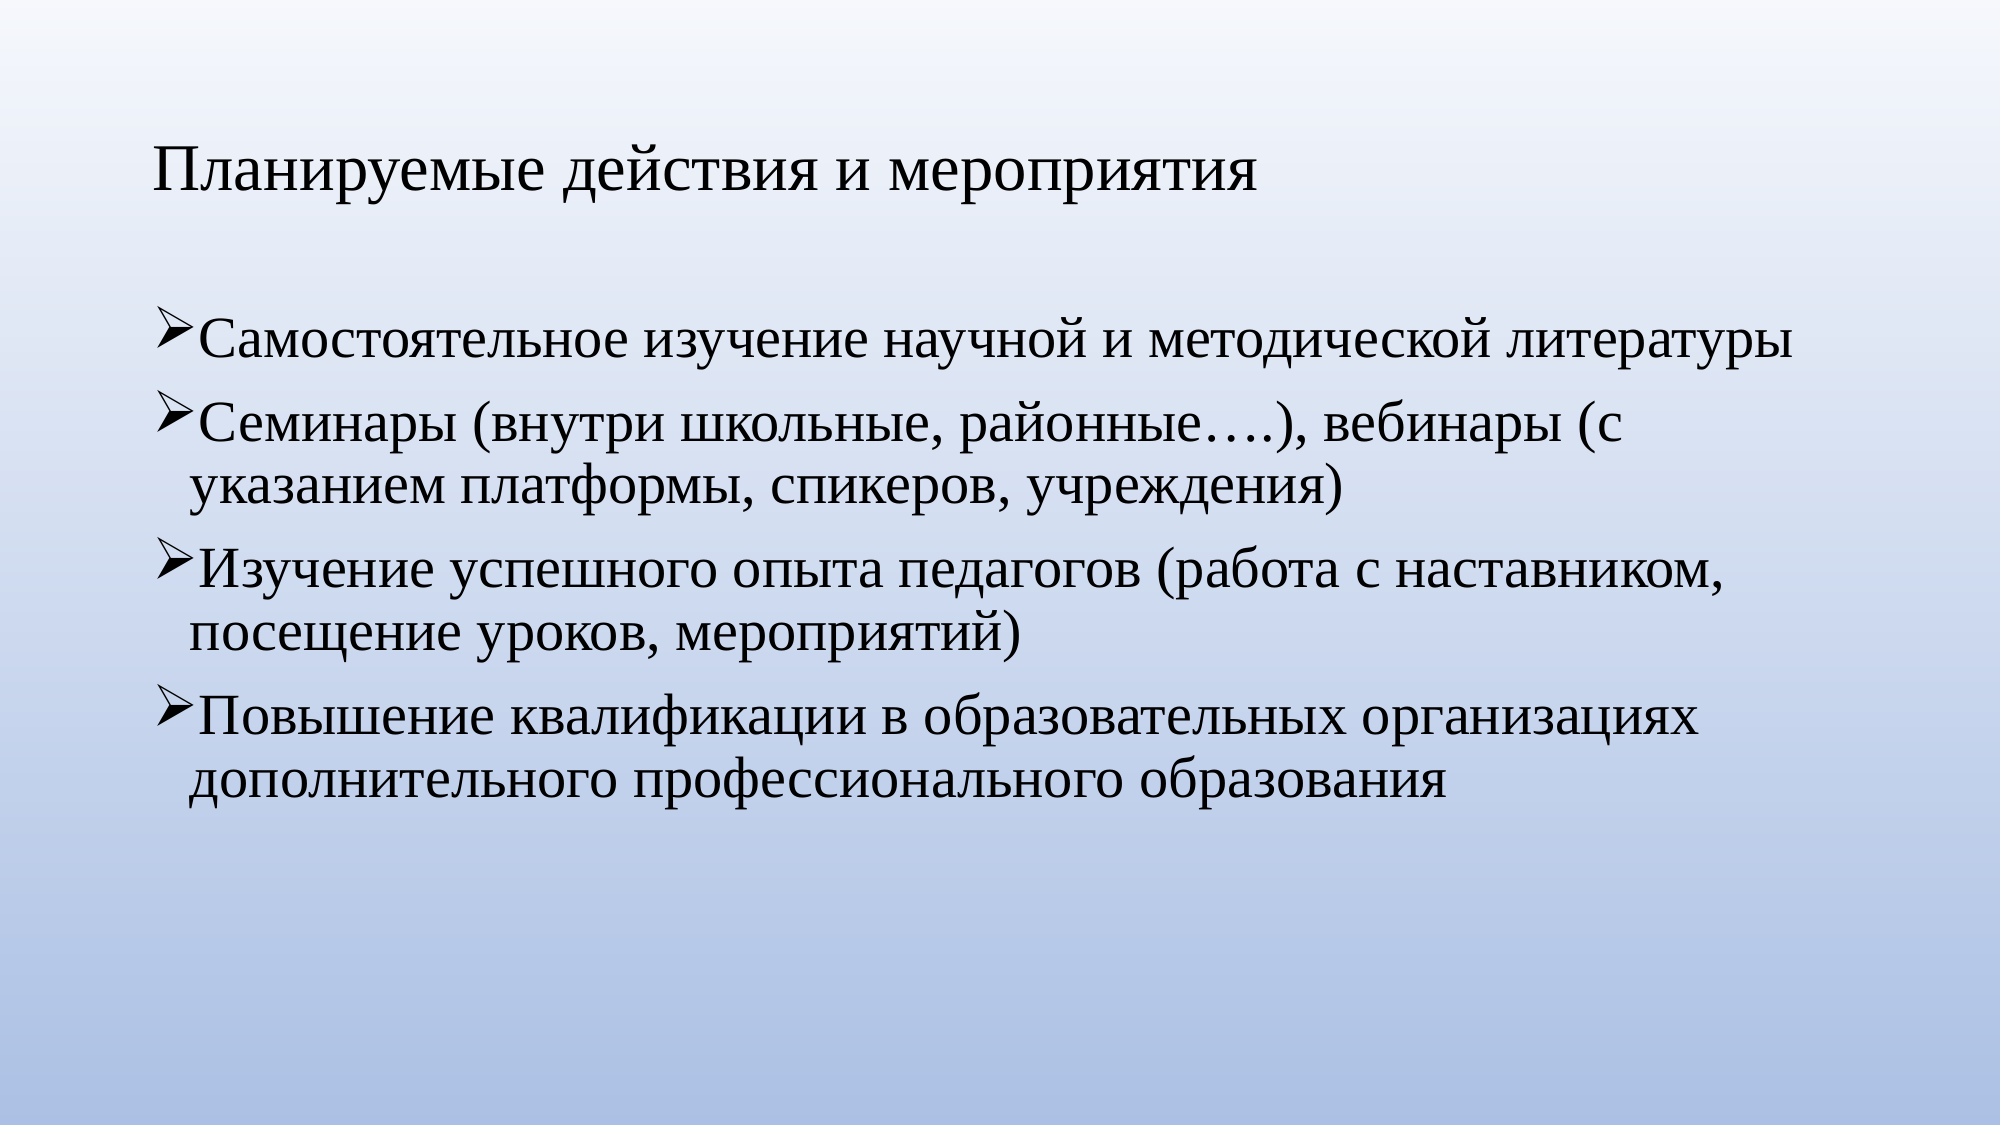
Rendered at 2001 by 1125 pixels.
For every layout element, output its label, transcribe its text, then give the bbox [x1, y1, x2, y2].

list Самостоятельное изучение научной и методической литературы Семинары (внутри школьные, районные….), вебинары (с указанием платформы, спикеров, учреждения) Изучение успешного опыта педагогов (работа с наставником, посещение уроков, мероприятий) Повышение квалификации в образовательных организациях дополнительного профессионального образования [137, 299, 1863, 1014]
title Планируемые действия и мероприятия [137, 59, 1863, 278]
